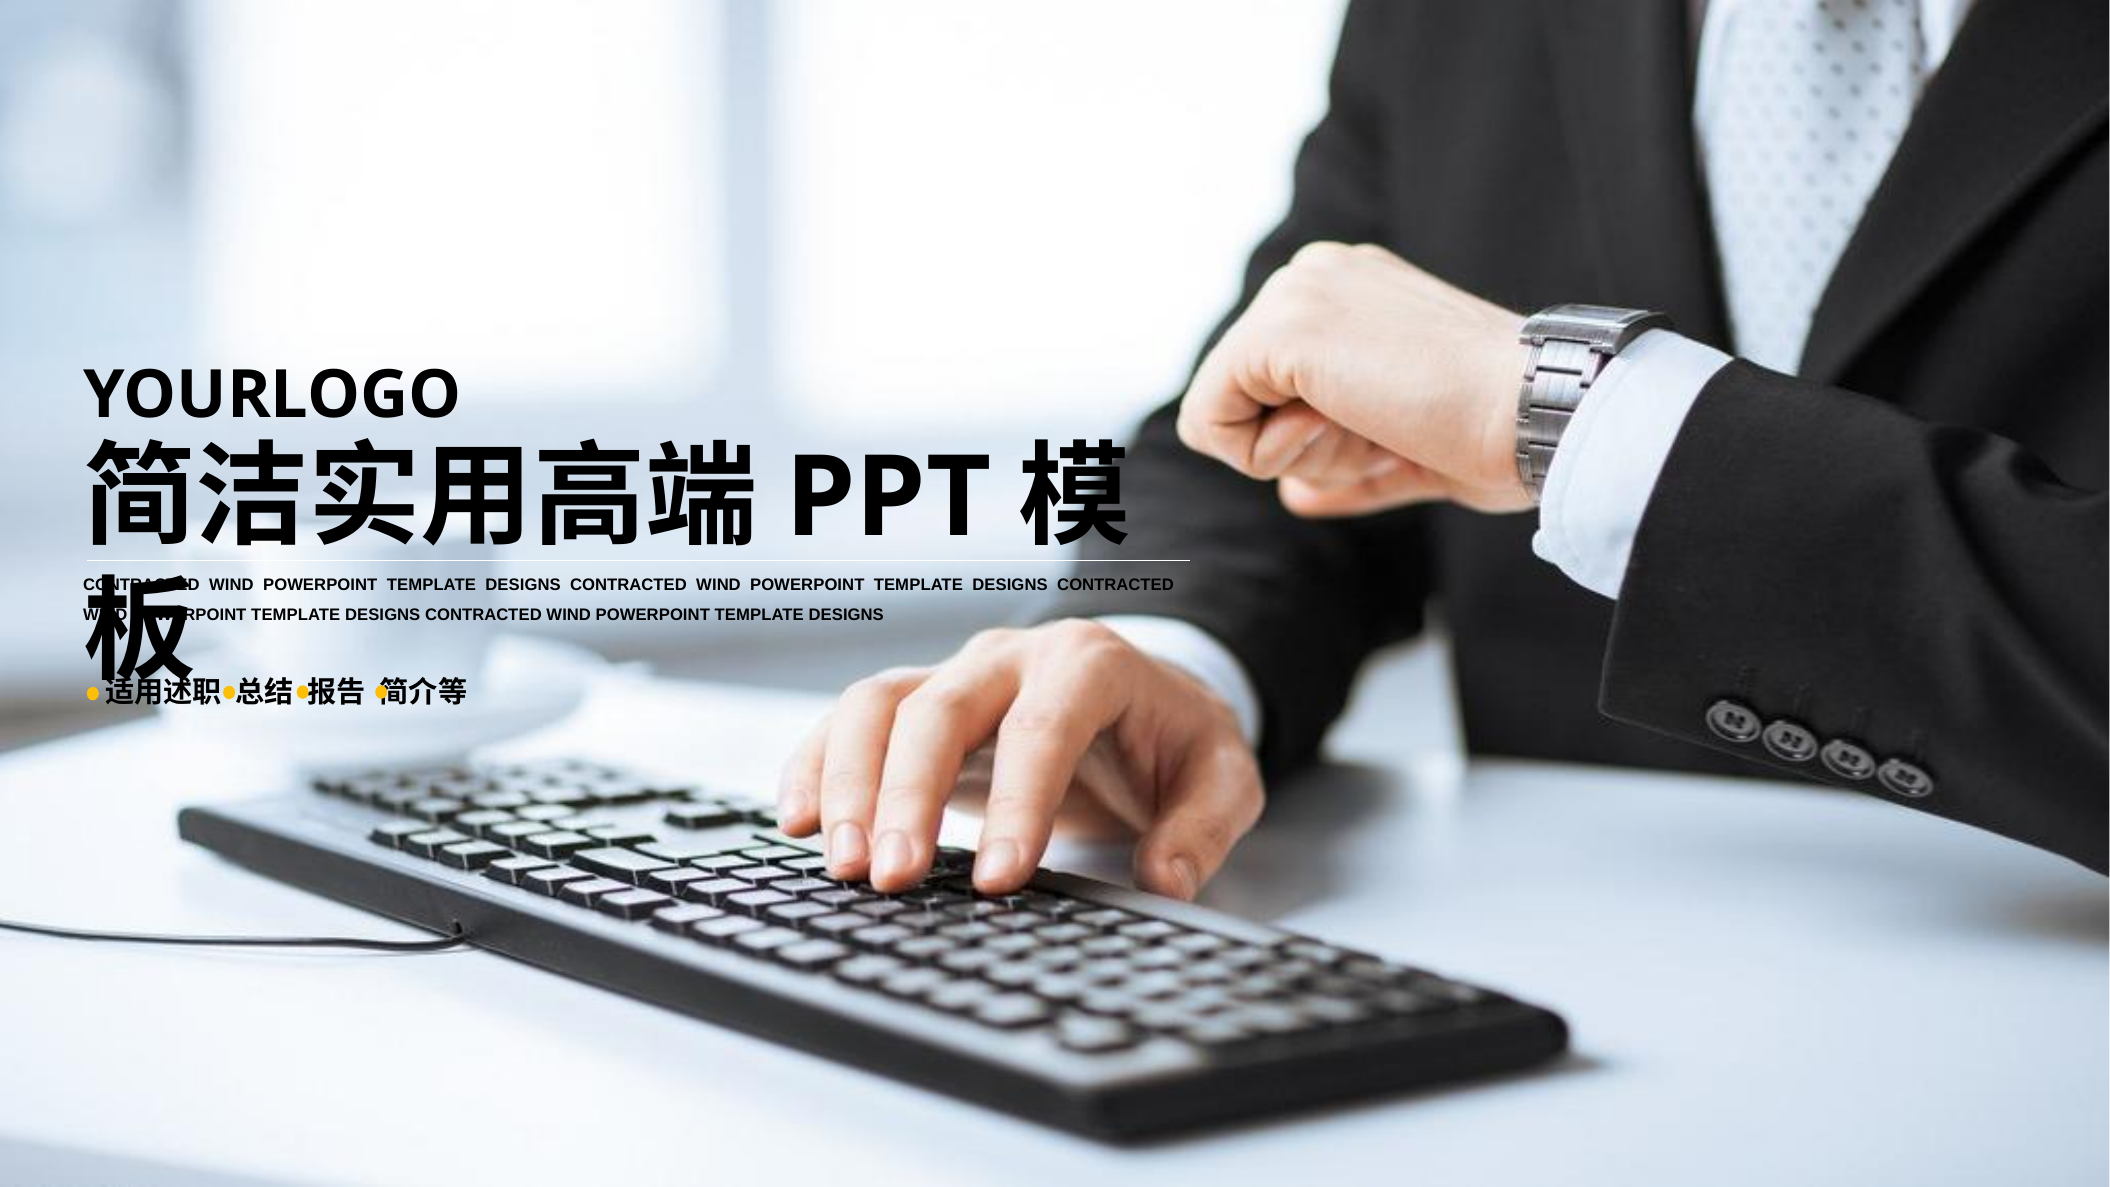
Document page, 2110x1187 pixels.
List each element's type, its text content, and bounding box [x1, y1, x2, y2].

text_box 简洁实用高端PPT模板 [68, 415, 1226, 701]
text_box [86, 665, 494, 717]
text_box CONTRACTED WIND POWERPOINT TEMPLATE DESIGNS CONTRACTED WIND POWERPOINT TEMPLATE DESIGNS CONTRACTED WIND POWERPOINT TEMPLATE DESIGNS CONTRACTED WIND POWERPOINT TEMPLATE DESIGNS [68, 556, 1191, 632]
text_box YOURLOGO [68, 343, 571, 415]
text_box [0, 0, 2110, 1187]
